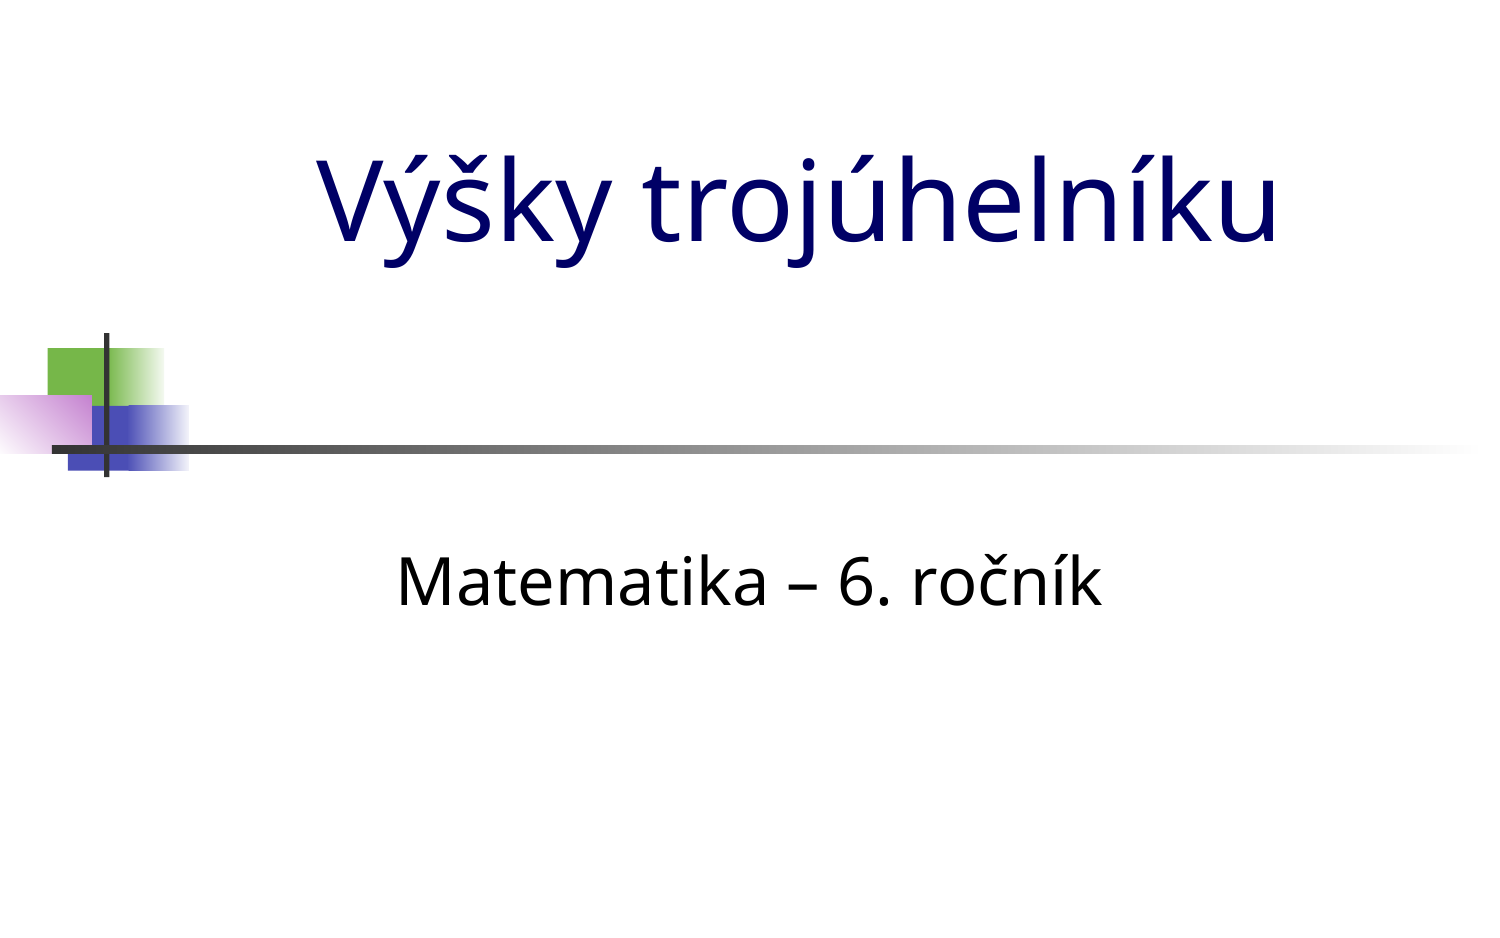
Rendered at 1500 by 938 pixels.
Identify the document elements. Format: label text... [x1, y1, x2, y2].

title Výšky trojúhelníku [162, 133, 1438, 273]
subtitle Matematika – 6. ročník [224, 530, 1276, 772]
